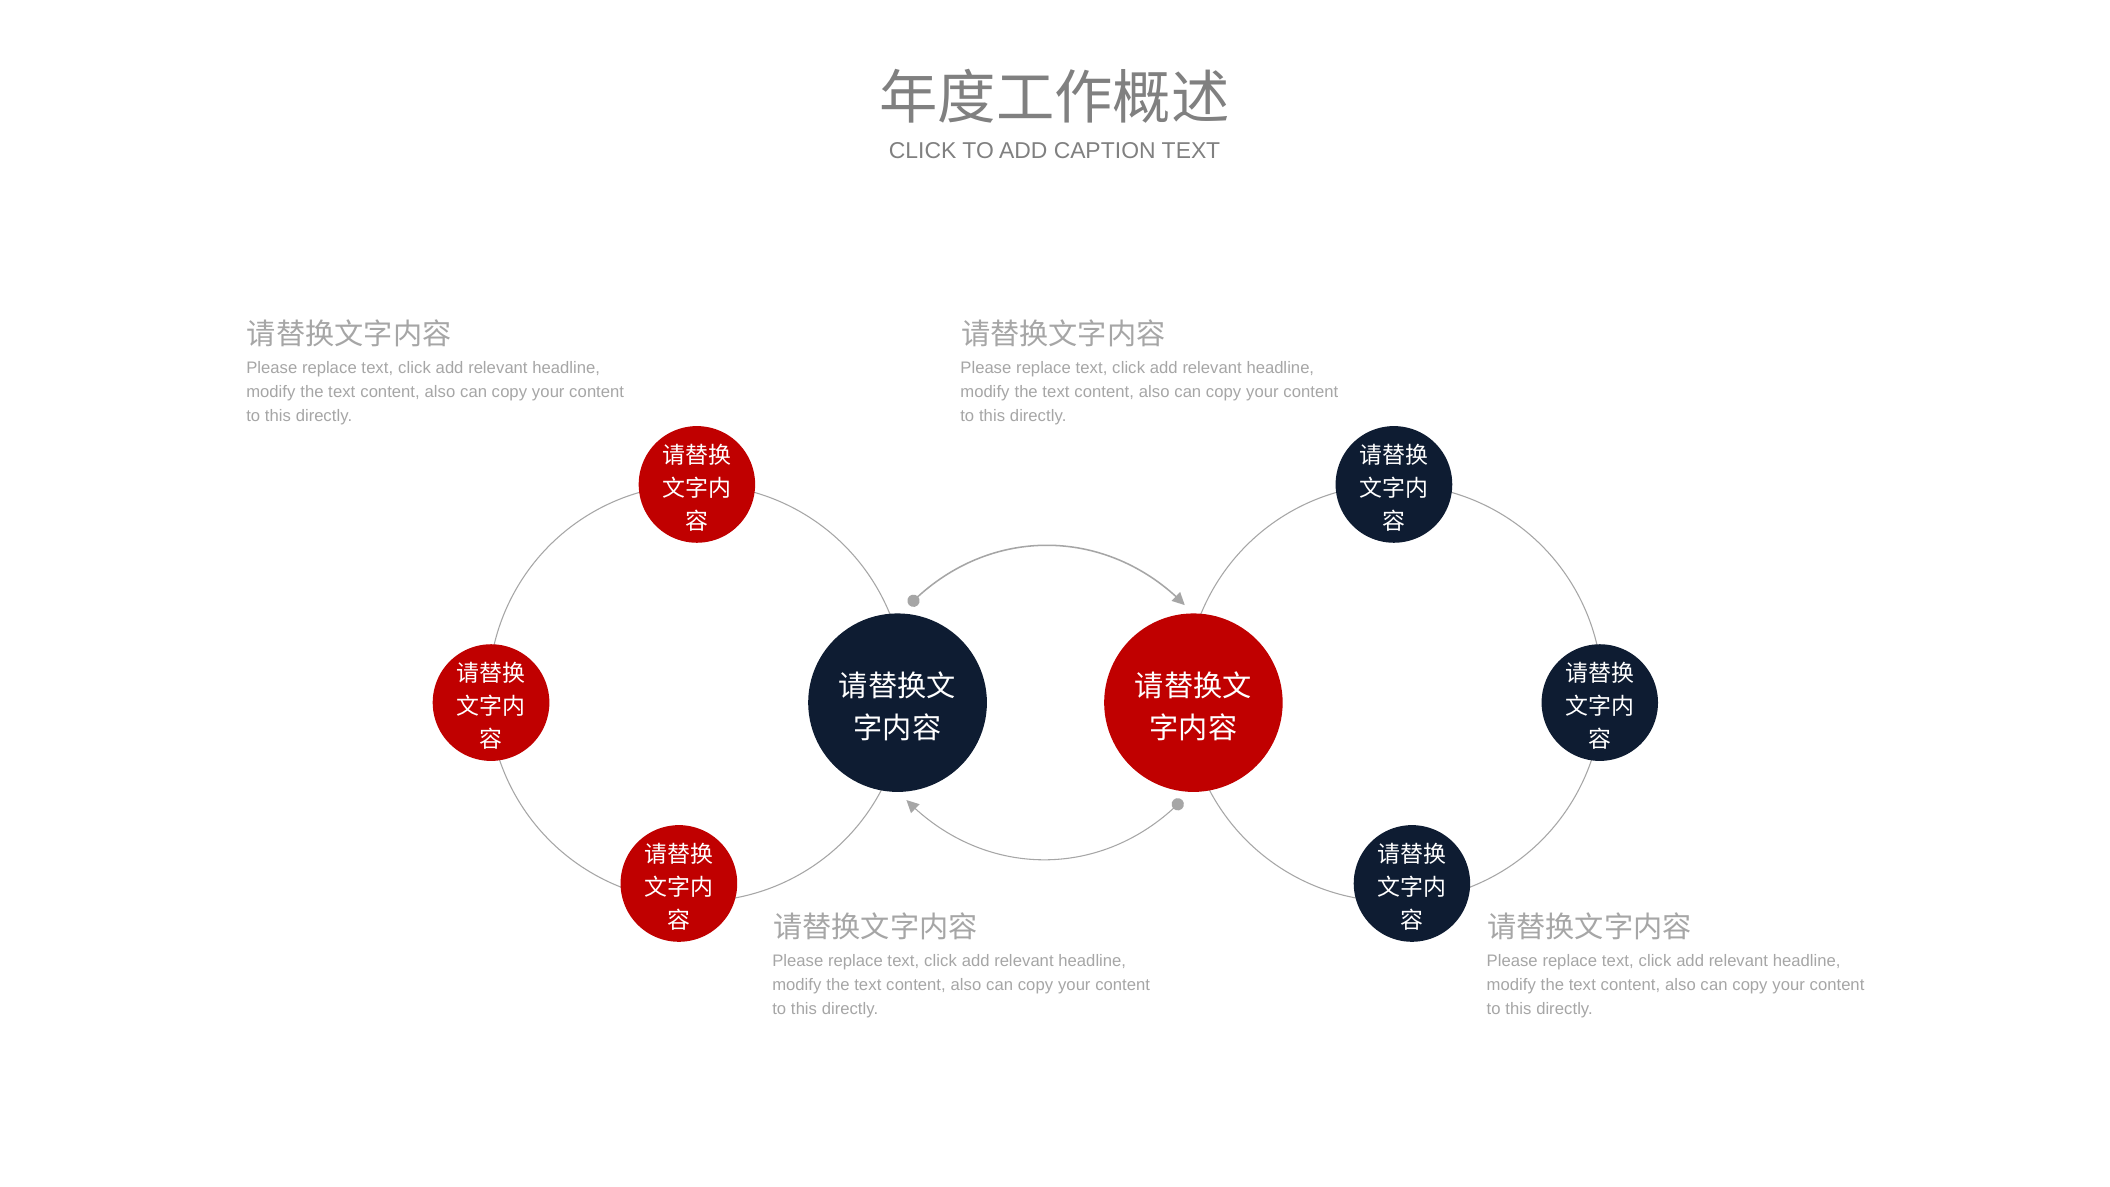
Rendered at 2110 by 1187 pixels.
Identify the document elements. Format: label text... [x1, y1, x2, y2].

text_box 请替换文字内容 [1104, 613, 1283, 792]
text_box 请替换文字内容 [808, 613, 987, 792]
text_box 请替换文字内容 [1541, 644, 1659, 761]
text_box CLICK TO ADD CAPTION TEXT [865, 135, 1245, 163]
text_box Please replace text, click add relevant headline, modify the text content, also can copy your content to this directly. [960, 353, 1348, 425]
text_box [1201, 492, 1597, 898]
text_box 请替换文字内容 [620, 825, 738, 942]
text_box 请替换文字内容 [638, 426, 756, 543]
text_box [906, 666, 1184, 860]
text_box 请替换文字内容 [246, 308, 452, 351]
text_box 请替换文字内容 [432, 644, 550, 761]
text_box 年度工作概述 [865, 60, 1245, 131]
text_box Please replace text, click add relevant headline, modify the text content, also can copy your content to this directly. [246, 353, 634, 425]
text_box 请替换文字内容 [961, 308, 1167, 351]
text_box 请替换文字内容 [1335, 426, 1453, 543]
text_box 请替换文字内容 [773, 901, 978, 944]
text_box [907, 545, 1185, 705]
text_box 请替换文字内容 [1487, 901, 1693, 944]
text_box [494, 492, 890, 898]
text_box 请替换文字内容 [1353, 825, 1471, 942]
text_box Please replace text, click add relevant headline, modify the text content, also can copy your content to this directly. [772, 945, 1160, 1018]
text_box Please replace text, click add relevant headline, modify the text content, also can copy your content to this directly. [1486, 945, 1874, 1018]
